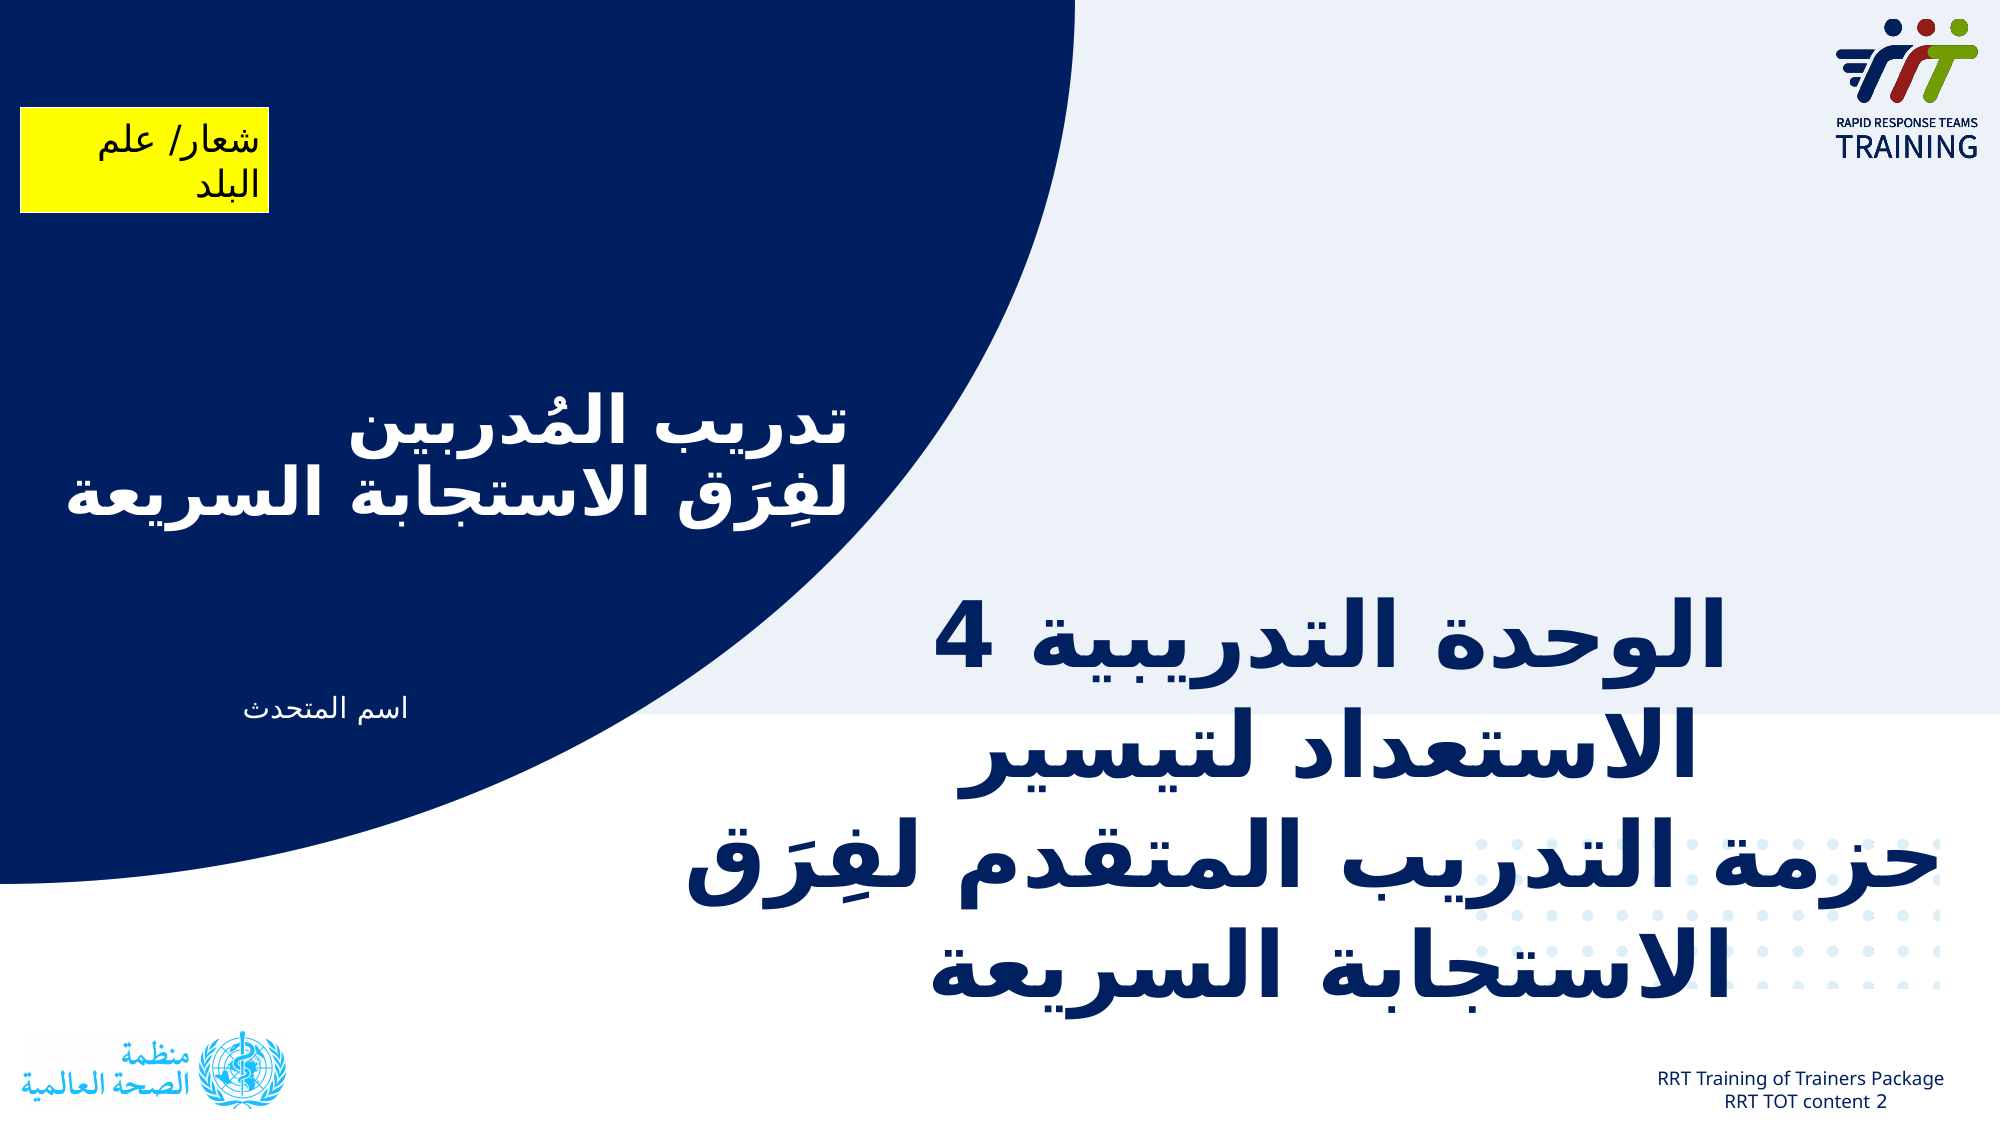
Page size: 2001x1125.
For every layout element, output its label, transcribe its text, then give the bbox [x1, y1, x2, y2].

picture [22, 1031, 286, 1109]
picture [1835, 19, 1978, 167]
text_box الوحدة التدريبية 4 الاستعداد لتيسير حزمة التدريب المتقدم لفِرَق الاستجابة السريعة [671, 568, 1993, 1024]
title تدريب المُدربين لفِرَق الاستجابة السريعة [33, 259, 859, 657]
text_box اسم المتحدث [33, 682, 417, 733]
picture [0, 0, 1075, 884]
text_box شعار/ علم البلد [20, 107, 269, 213]
